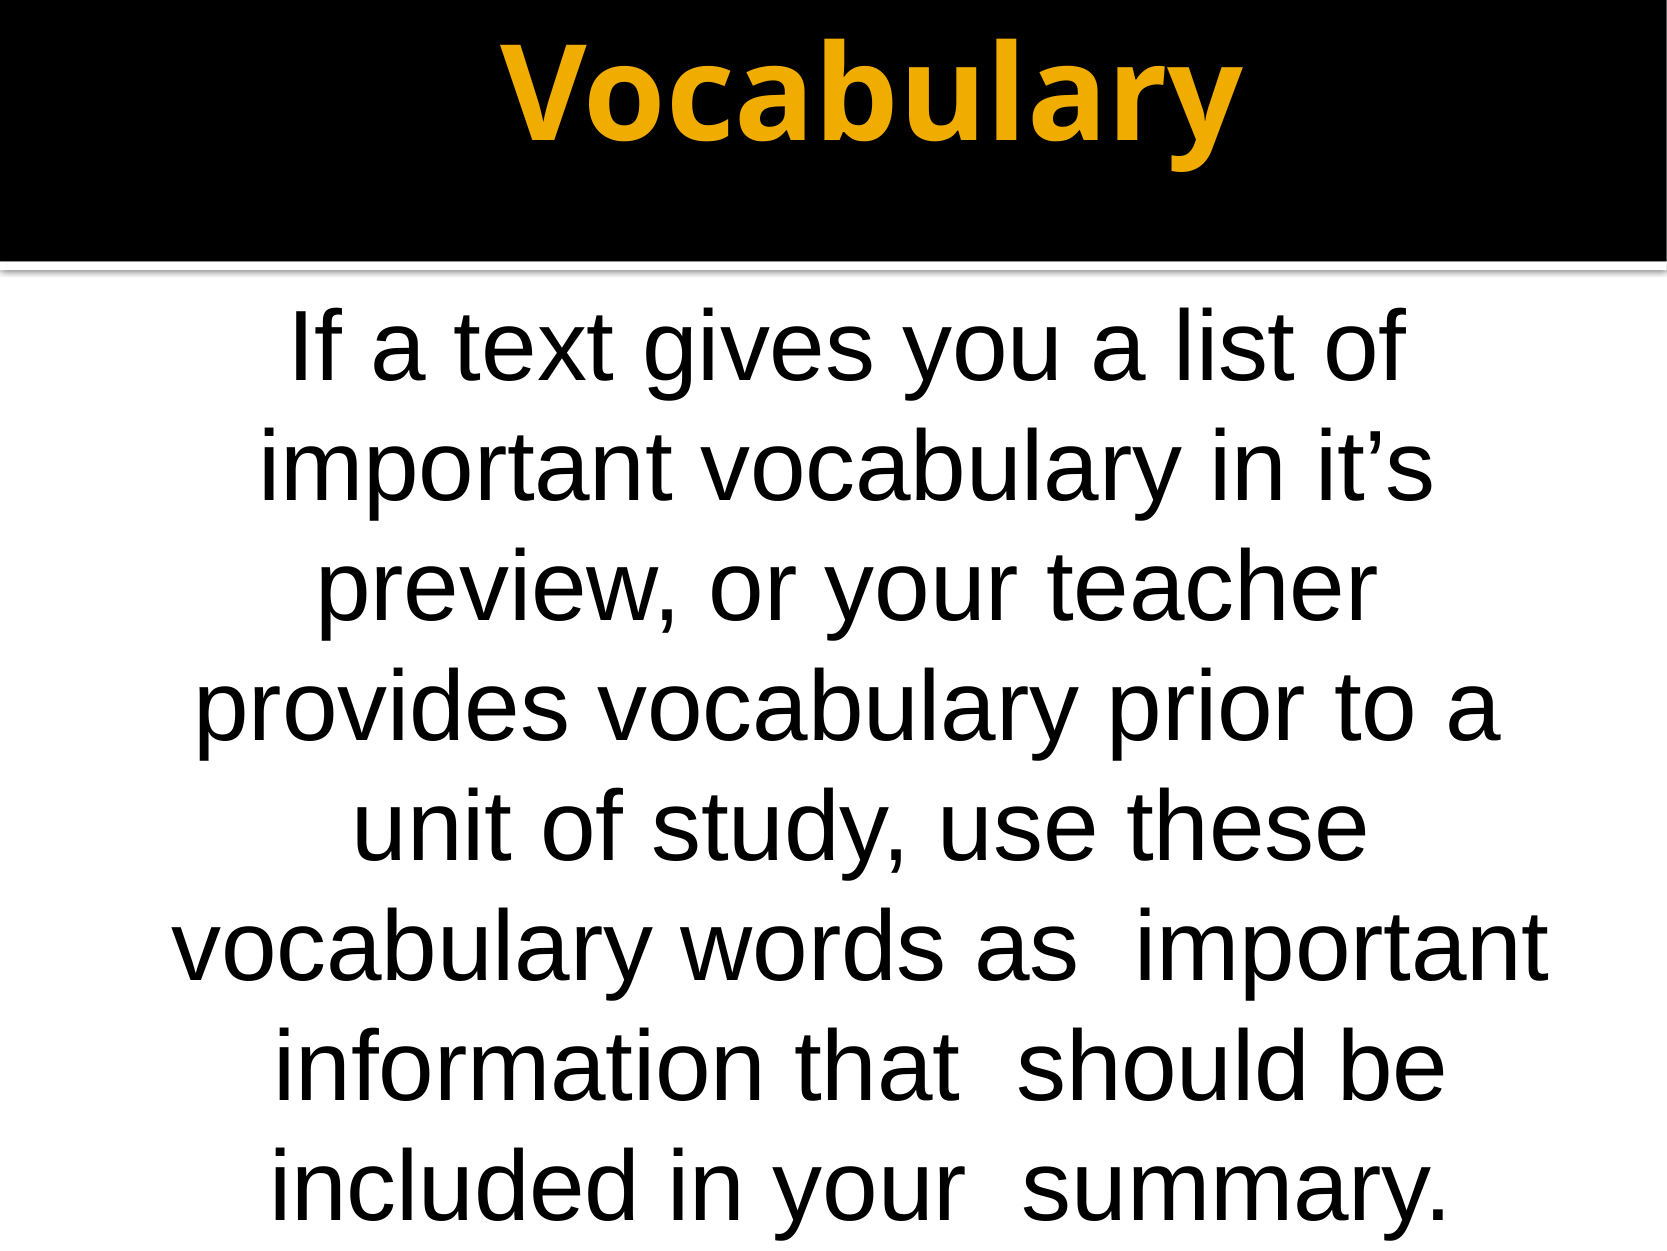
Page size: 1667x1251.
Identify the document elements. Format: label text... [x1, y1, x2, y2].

title Vocabulary [498, 0, 1321, 192]
text_box If a text gives you a list of important vocabulary in it’s preview, or your teacher provides vocabulary prior to a unit of study, use these vocabulary words as important information that should be included in your summary. [137, 278, 1584, 1241]
